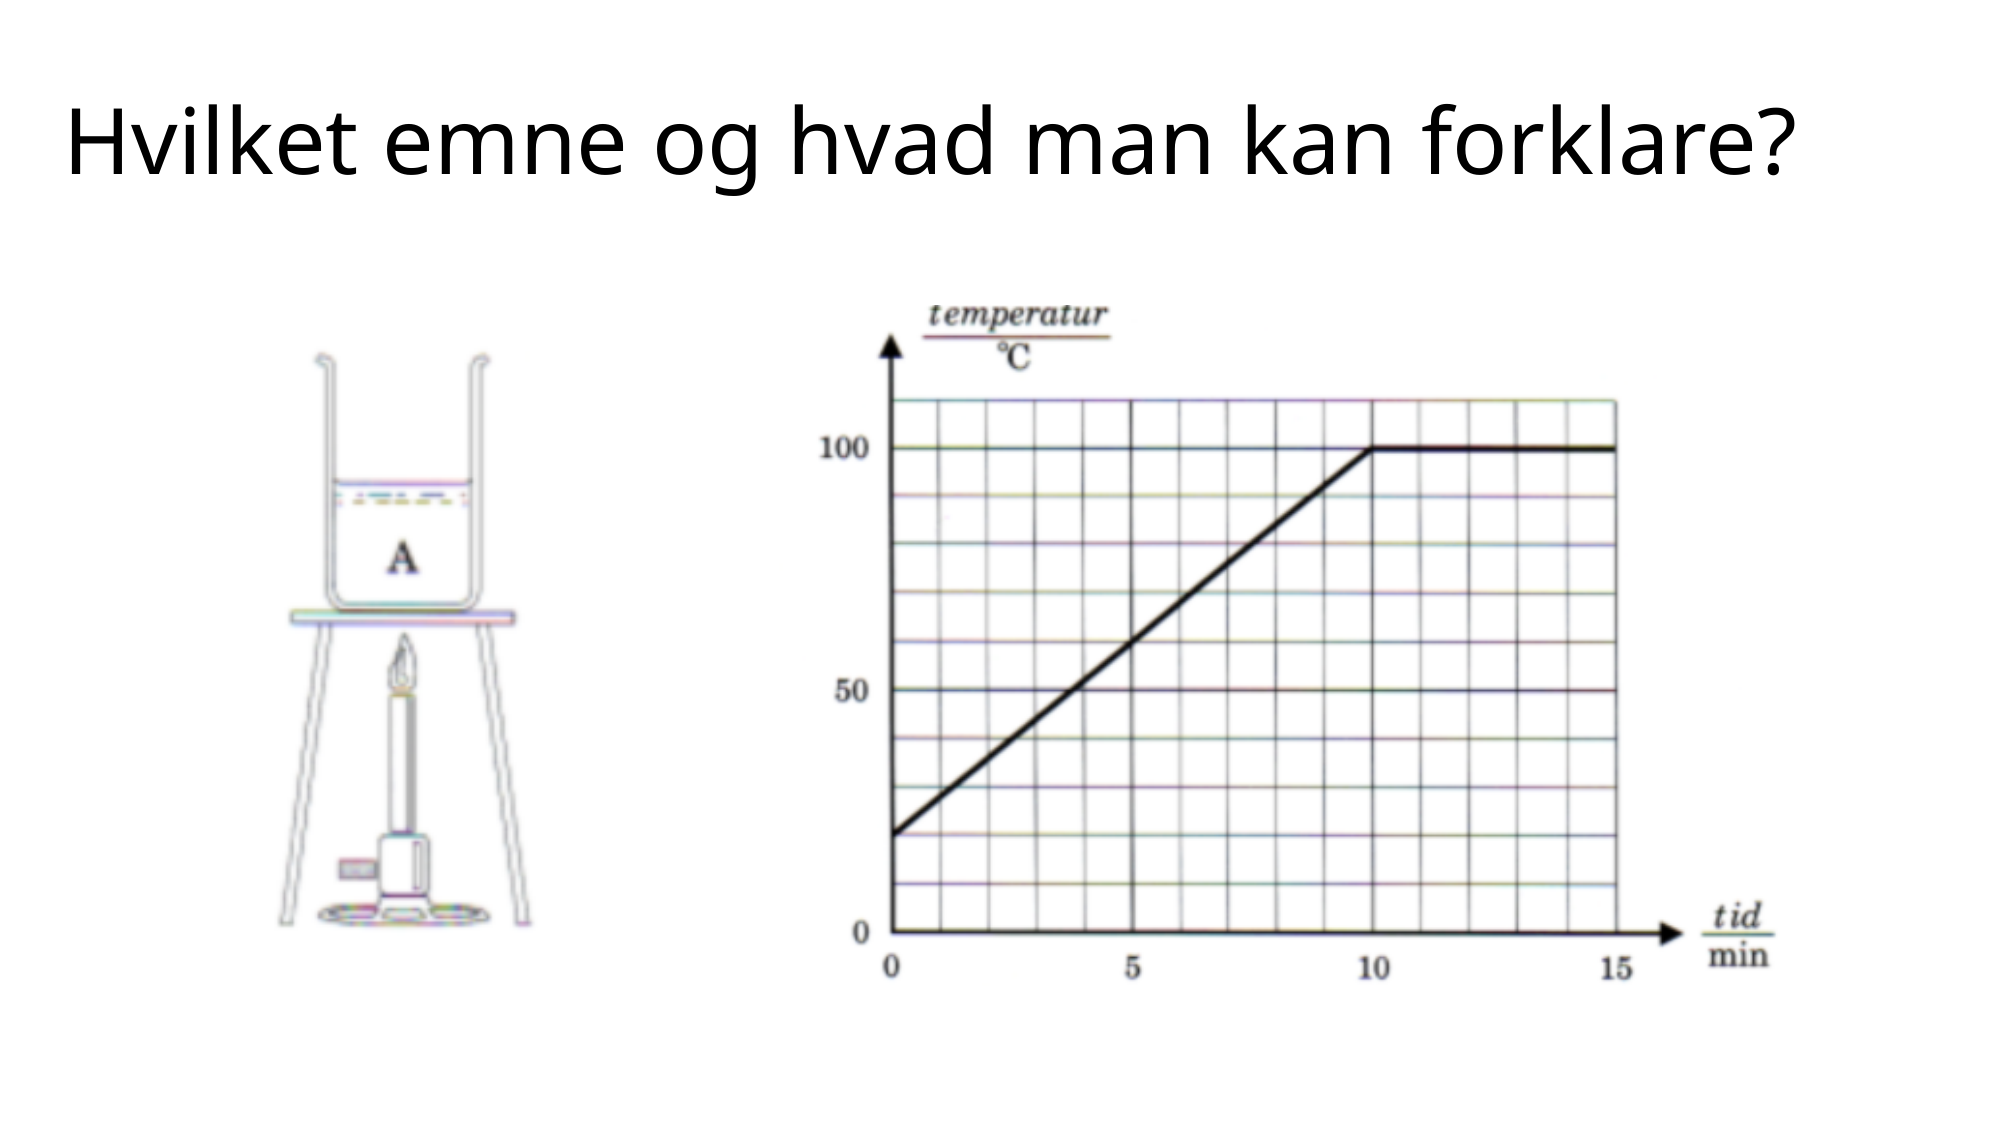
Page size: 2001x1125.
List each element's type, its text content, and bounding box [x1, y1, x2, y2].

title Hvilket emne og hvad man kan forklare? [48, 59, 2000, 230]
picture [754, 268, 1794, 1002]
picture [177, 305, 697, 965]
